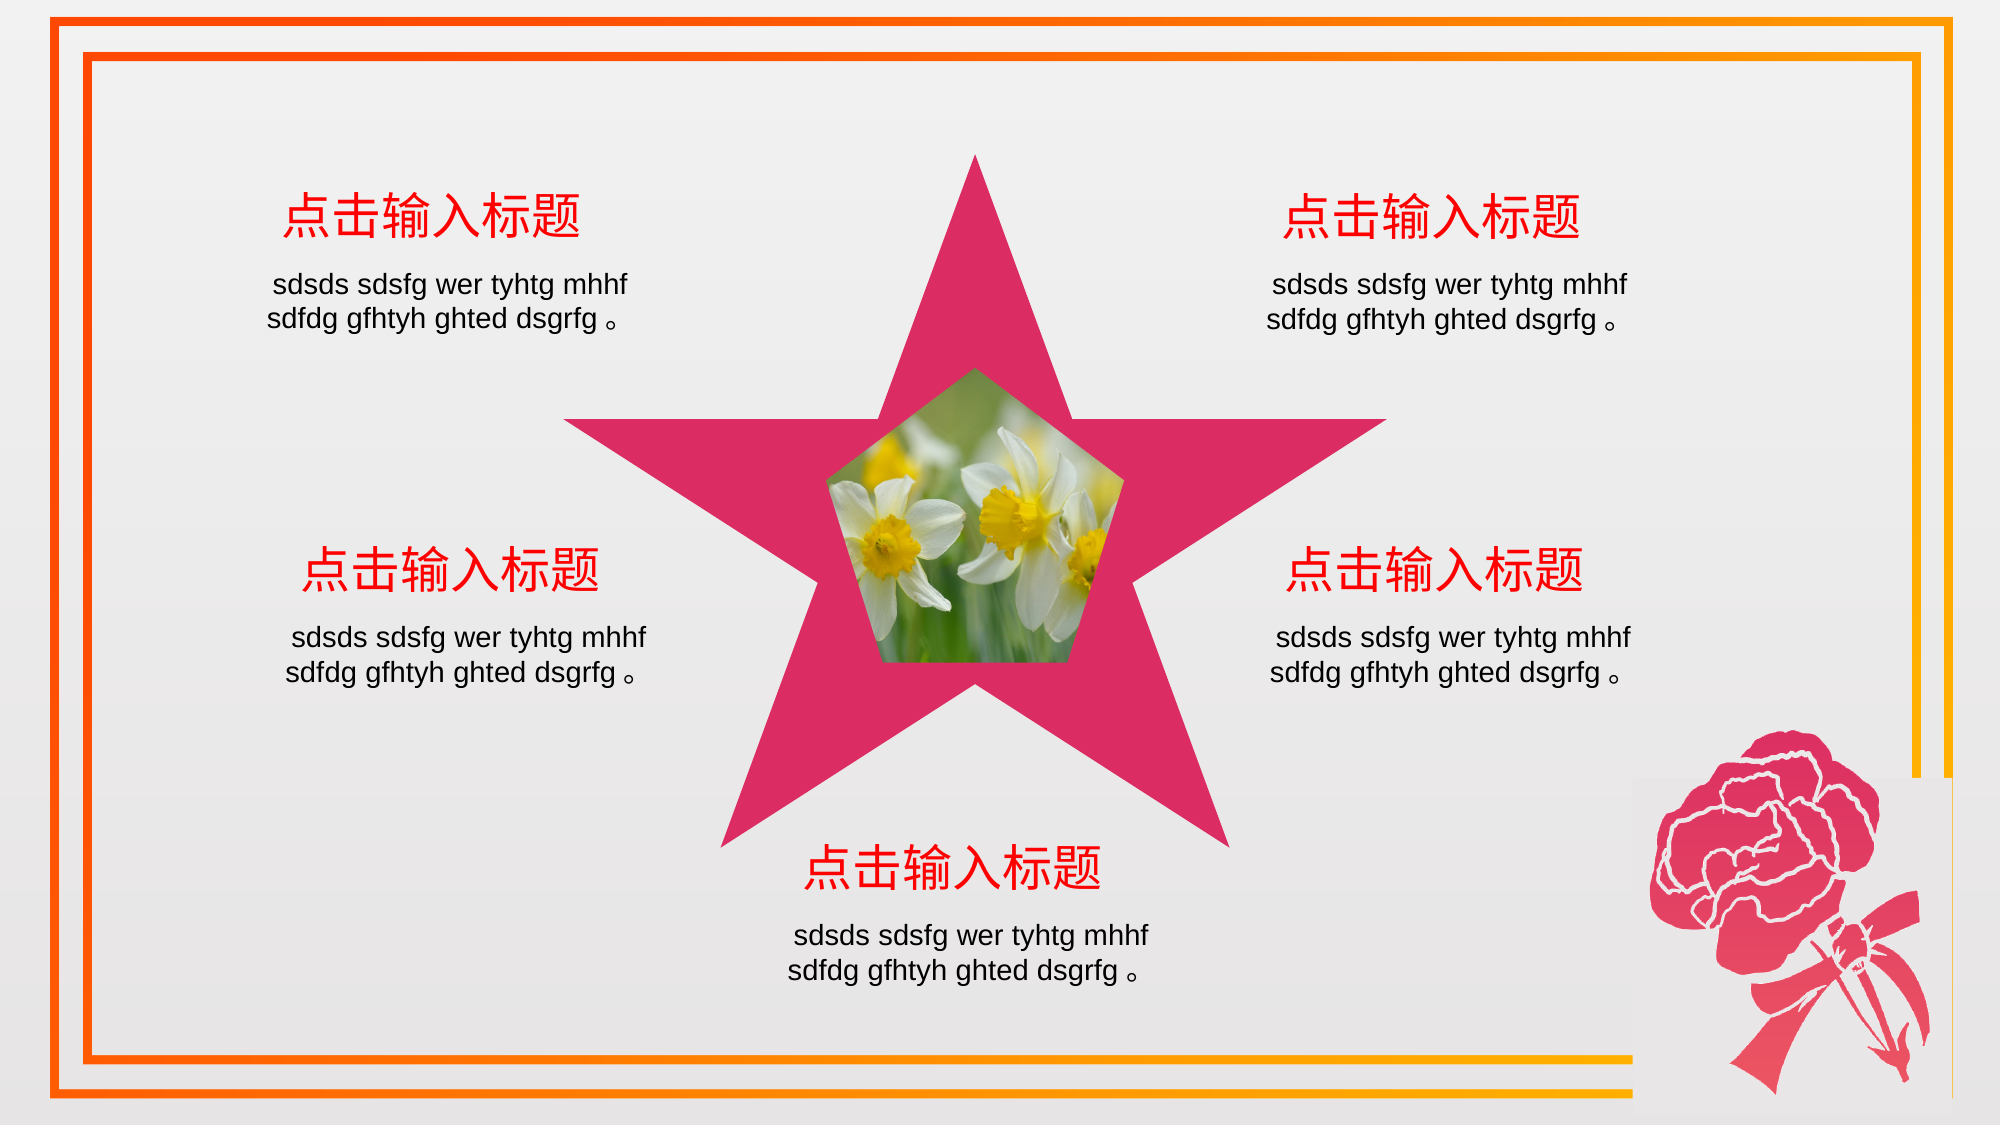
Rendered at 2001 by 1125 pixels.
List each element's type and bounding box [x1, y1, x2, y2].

picture [13, 0, 1992, 1125]
text_box [1236, 530, 1671, 697]
text_box [233, 177, 668, 344]
text_box [1233, 177, 1667, 344]
text_box [754, 829, 1189, 995]
text_box [252, 530, 687, 697]
